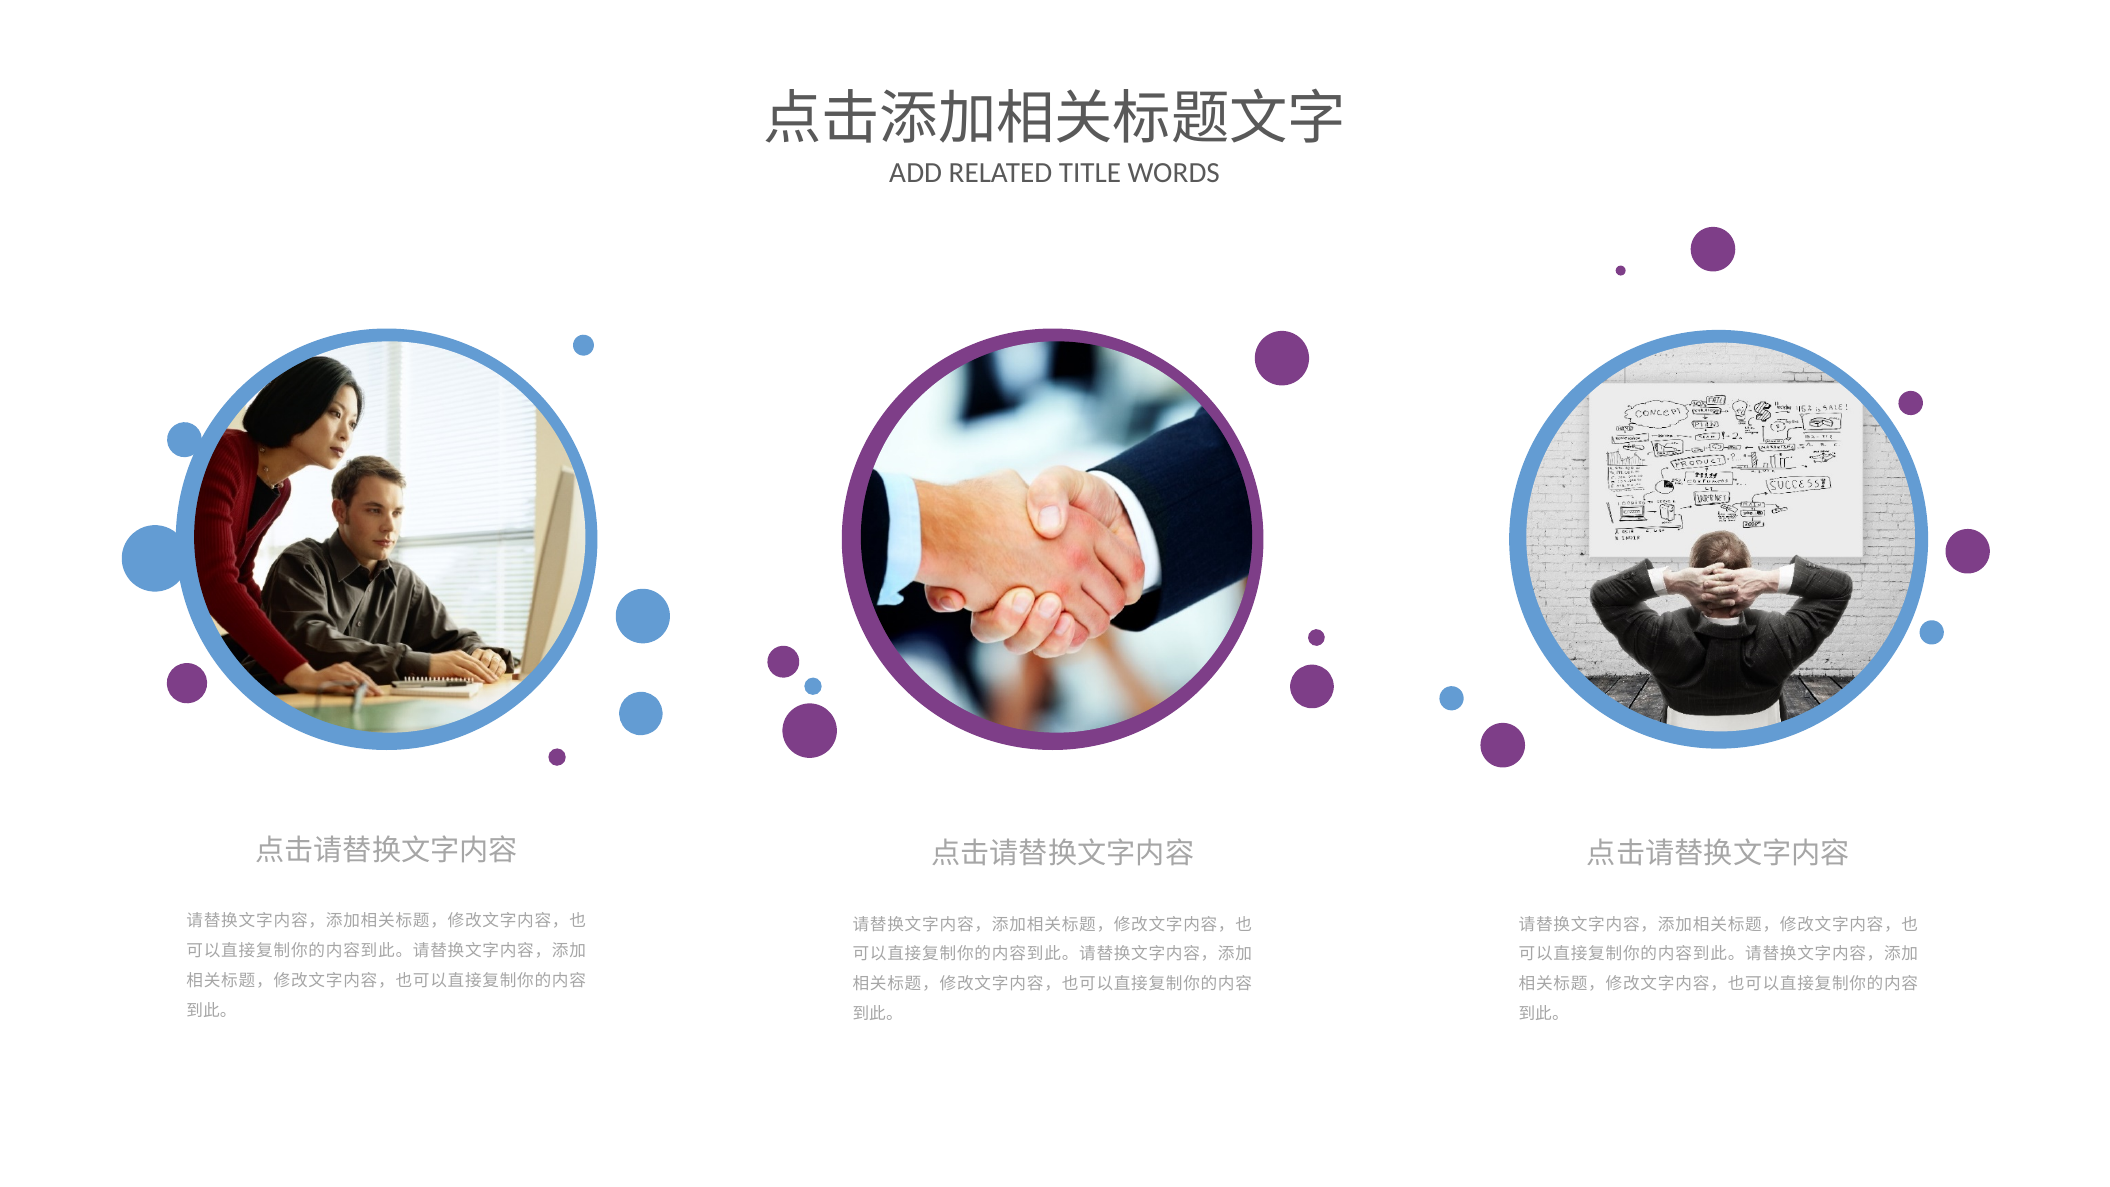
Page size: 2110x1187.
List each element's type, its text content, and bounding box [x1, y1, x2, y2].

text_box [841, 328, 1264, 750]
text_box [781, 702, 838, 759]
text_box [1438, 685, 1465, 712]
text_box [175, 328, 598, 750]
text_box [803, 676, 823, 696]
text_box [166, 423, 175, 456]
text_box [1518, 834, 1919, 995]
text_box [1289, 663, 1335, 710]
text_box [186, 830, 587, 991]
text_box ADD RELATED TITLE WORDS [873, 144, 1237, 196]
text_box [1264, 329, 1311, 387]
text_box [1509, 329, 1929, 749]
text_box [165, 665, 175, 701]
text_box [1944, 527, 1991, 575]
text_box [614, 587, 671, 645]
text_box [1479, 721, 1526, 769]
text_box [618, 690, 664, 737]
text_box [1689, 225, 1737, 273]
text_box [852, 834, 1253, 995]
text_box [1929, 619, 1945, 646]
text_box [120, 524, 175, 593]
text_box [766, 644, 801, 679]
text_box [1614, 264, 1627, 277]
text_box 点击添加相关标题文字 [747, 71, 1362, 158]
text_box [1306, 628, 1326, 647]
text_box [547, 750, 567, 767]
